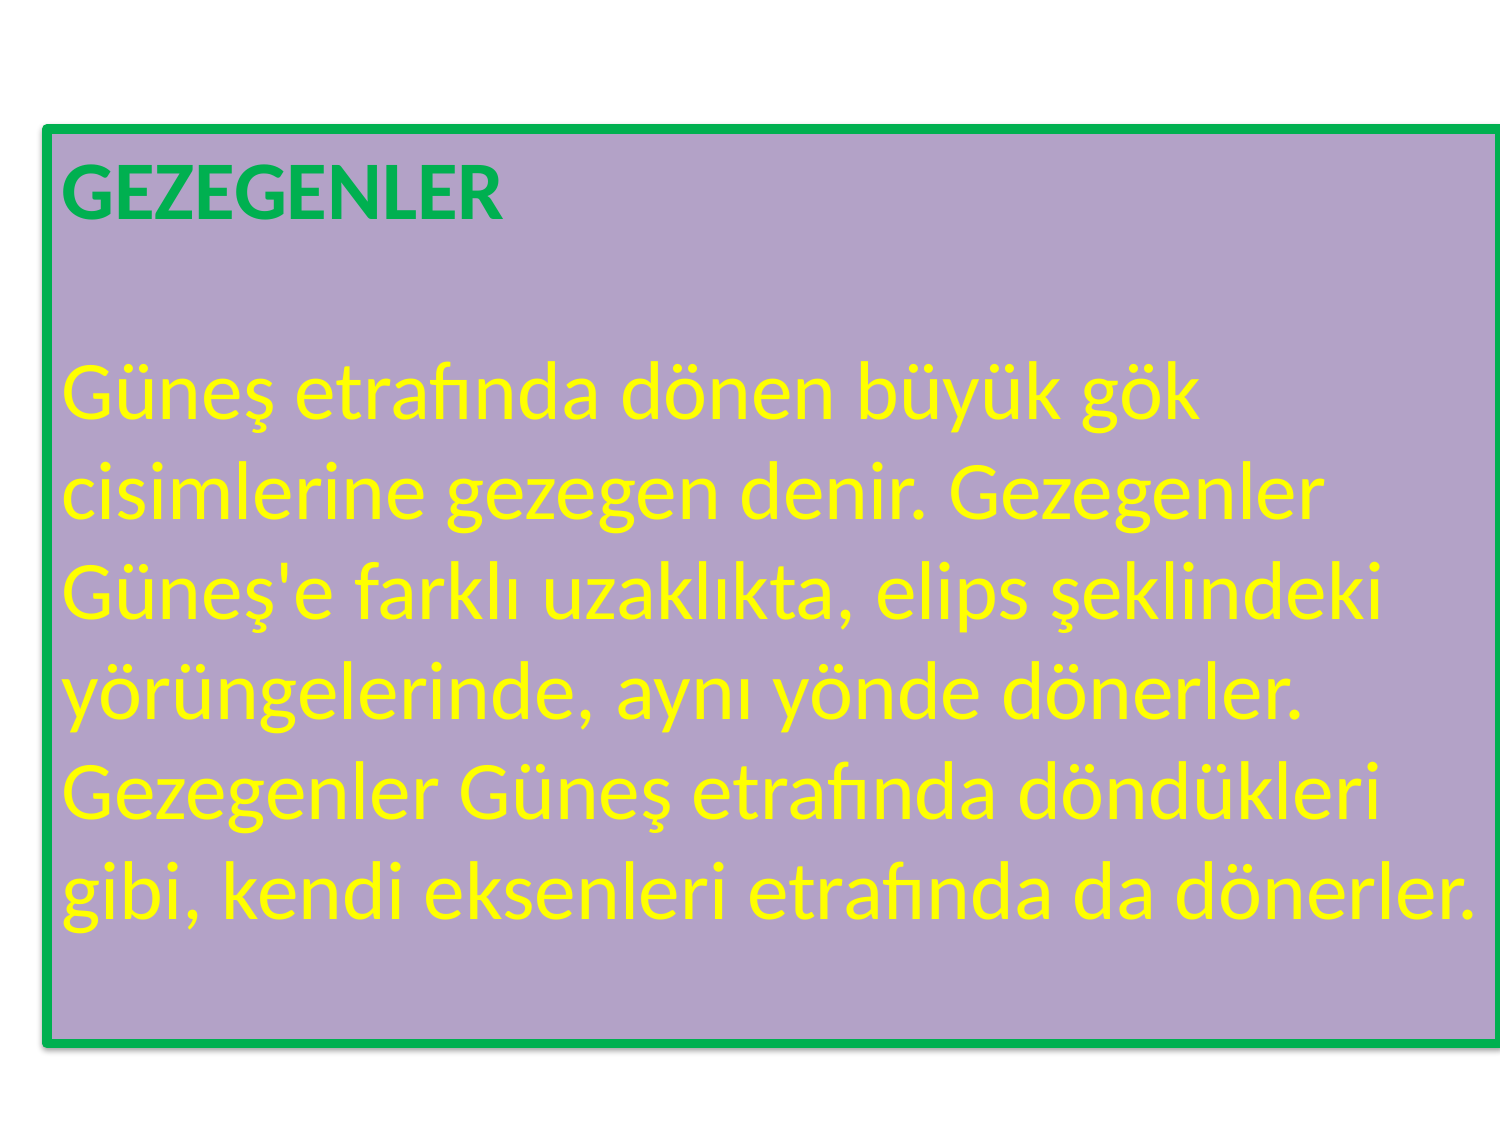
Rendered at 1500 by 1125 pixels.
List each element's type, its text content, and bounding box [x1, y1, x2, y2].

text_box GEZEGENLER Güneş etrafında dönen büyük gök cisimlerine gezegen denir. Gezegenler Güneş'e farklı uzaklıkta, elips şeklindeki yörüngelerinde, aynı yönde dönerler. Gezegenler Güneş etrafında döndükleri gibi, kendi eksenleri etrafında da dönerler. [46, 128, 1500, 1044]
